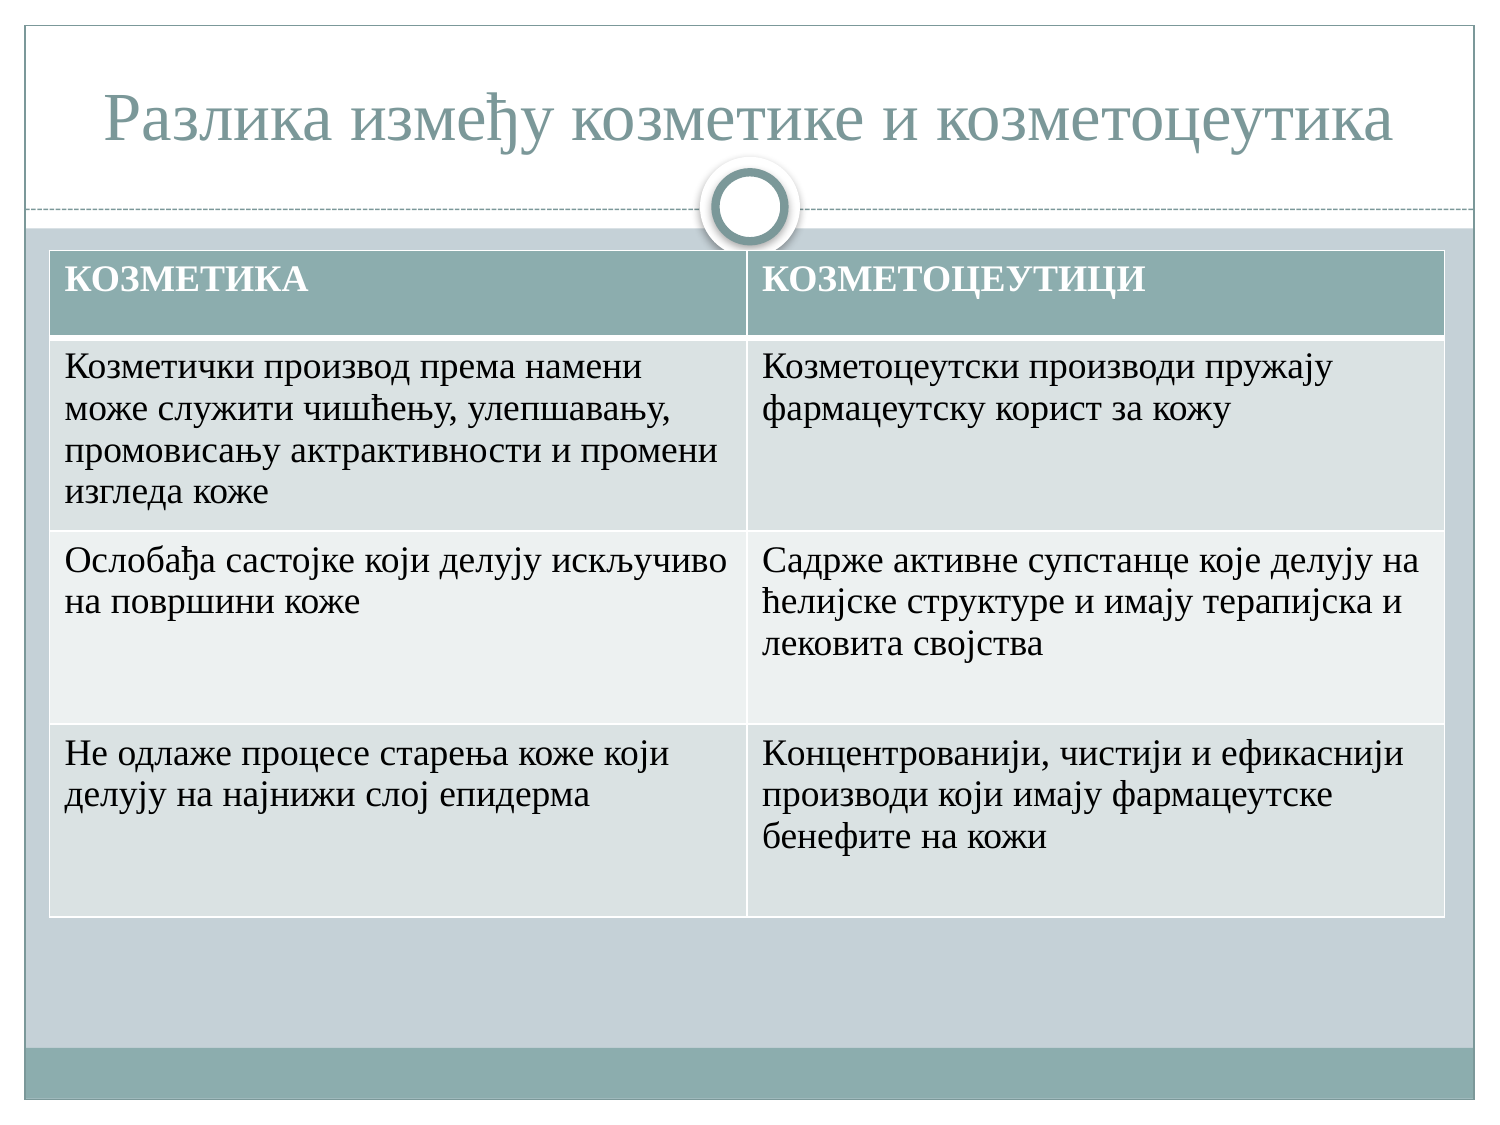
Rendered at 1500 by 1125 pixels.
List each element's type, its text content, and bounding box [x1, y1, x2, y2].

table_header КОЗМЕТИКА [50, 251, 746, 335]
table_cell Садрже активне супстанце које делују на ћелијске структуре и имају терапијска и лековита својства [748, 532, 1444, 723]
table_cell Концентрованији, чистији и ефикаснији производи који имају фармацеутске бенефите на кожи [748, 725, 1444, 916]
table_cell Не одлаже процесе старења коже који делују на најнижи слој епидерма [50, 725, 746, 916]
table_cell Козметички производ према намени може служити чишћењу, улепшавању, промовисању актрактивности и промени изгледа коже [50, 341, 746, 530]
table_cell Козметоцеутски производи пружају фармацеутску корист за кожу [748, 341, 1444, 530]
table_header КОЗМЕТОЦЕУТИЦИ [748, 251, 1444, 335]
table_cell Ослобађа састојке који делују искључиво на површини коже [50, 532, 746, 723]
title Разлика између козметике и козметоцеутика [49, 37, 1450, 162]
